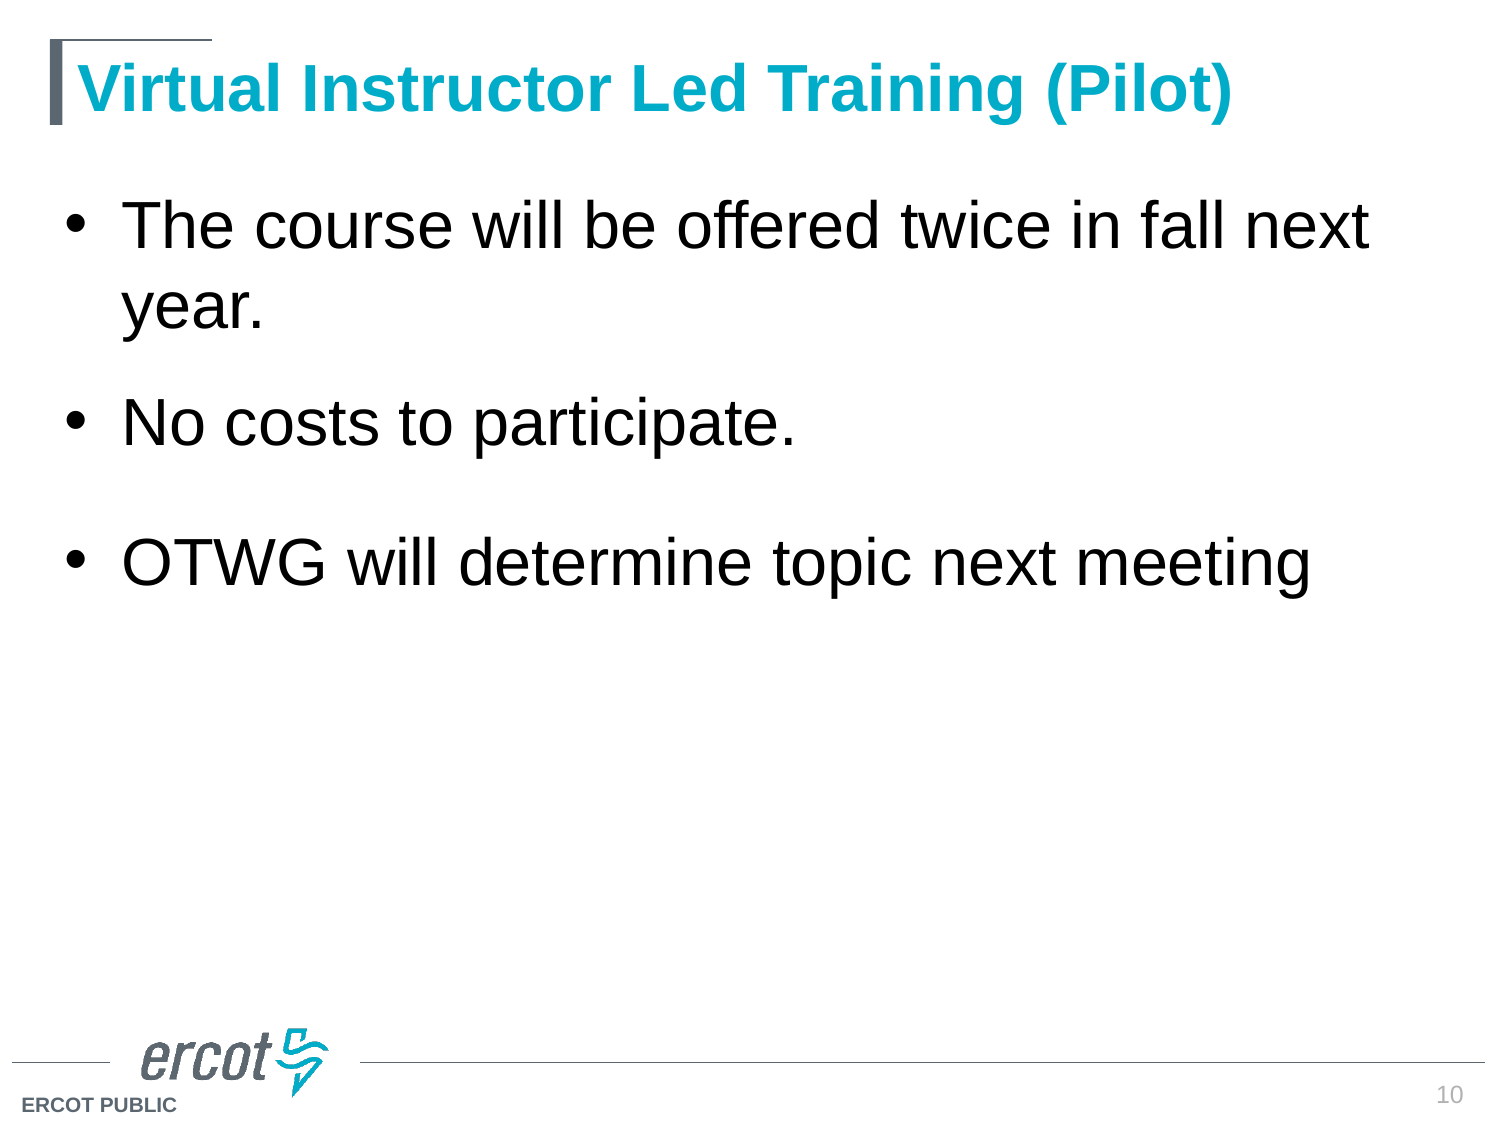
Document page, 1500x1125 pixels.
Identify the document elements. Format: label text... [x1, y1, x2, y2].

title Virtual Instructor Led Training (Pilot) [62, 37, 1450, 174]
slide_number 10 [1412, 1076, 1488, 1112]
picture [137, 1024, 332, 1100]
list The course will be offered twice in fall next year. No costs to participate. OTWG will determine topic next meeting [50, 174, 1450, 884]
